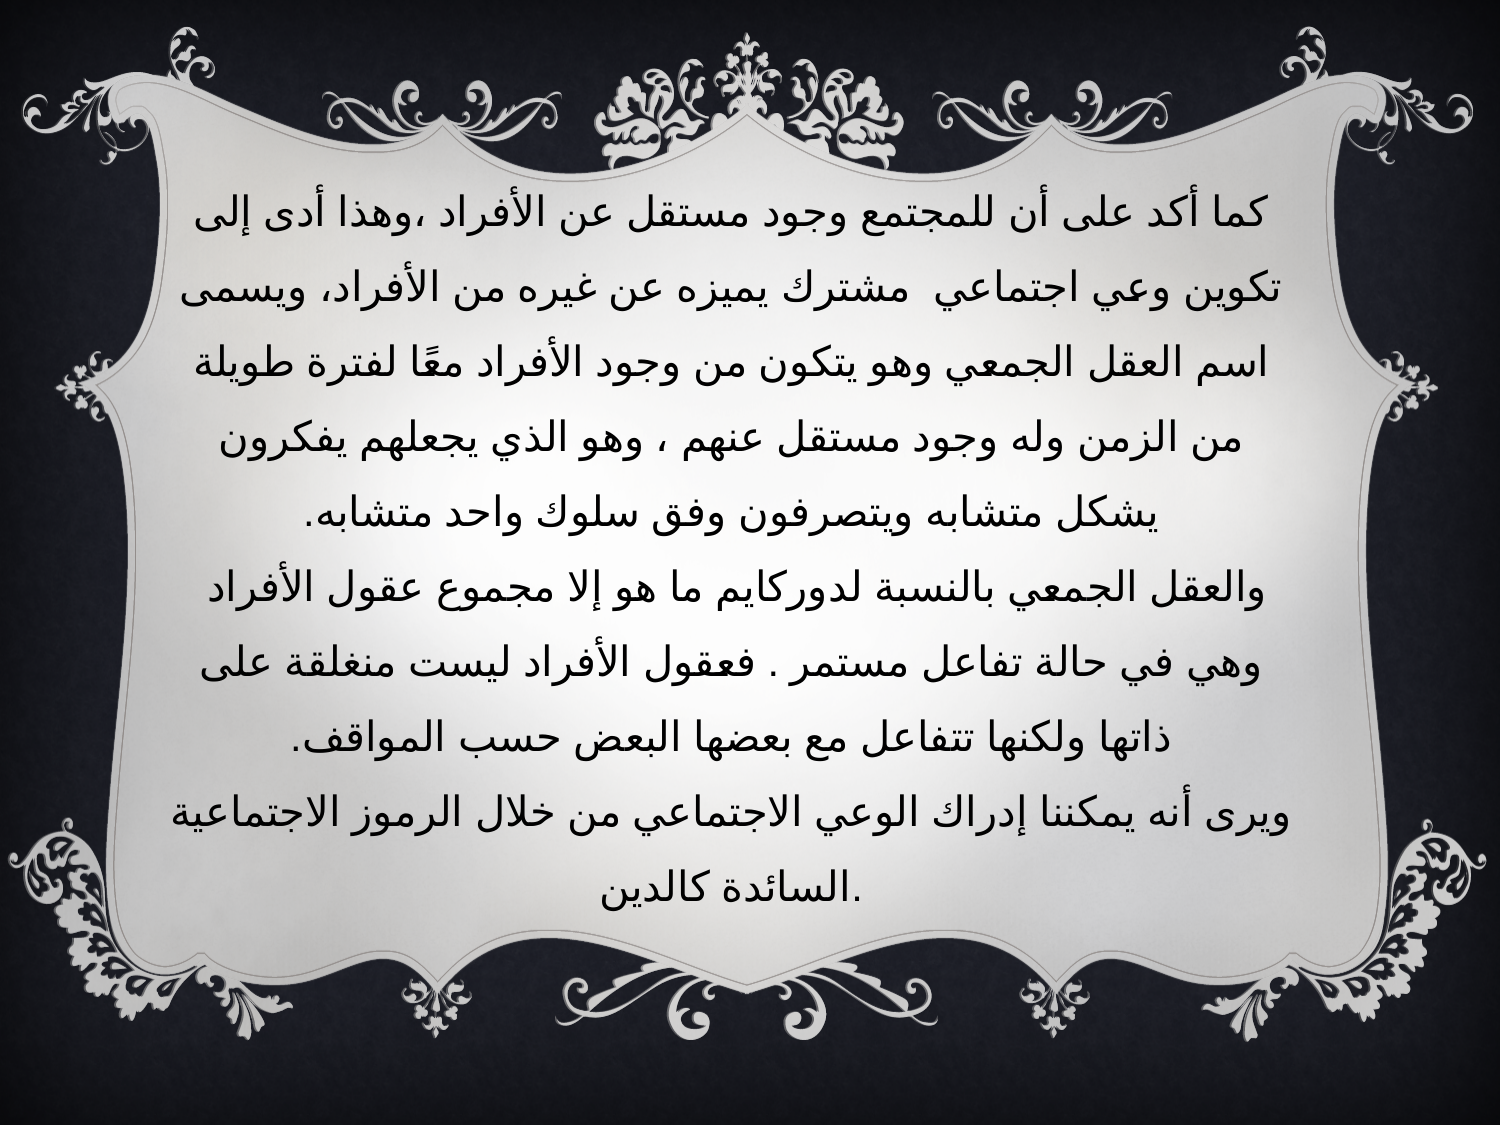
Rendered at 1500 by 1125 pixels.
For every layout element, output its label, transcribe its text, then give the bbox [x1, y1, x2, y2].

picture [0, 0, 1500, 1125]
list كما أكد على أن للمجتمع وجود مستقل عن الأفراد ،وهذا أدى إلى تكوين وعي اجتماعي مشترك يميزه عن غيره من الأفراد، ويسمى اسم العقل الجمعي وهو يتكون من وجود الأفراد معًا لفترة طويلة من الزمن وله وجود مستقل عنهم ، وهو الذي يجعلهم يفكرون يشكل متشابه ويتصرفون وفق سلوك واحد متشابه. والعقل الجمعي بالنسبة لدوركايم ما هو إلا مجموع عقول الأفراد وهي في حالة تفاعل مستمر . فعقول الأفراد ليست منغلقة على ذاتها ولكنها تتفاعل مع بعضها البعض حسب المواقف. ويرى أنه يمكننا إدراك الوعي الاجتماعي من خلال الرموز الاجتماعية السائدة كالدين. [152, 152, 1311, 938]
